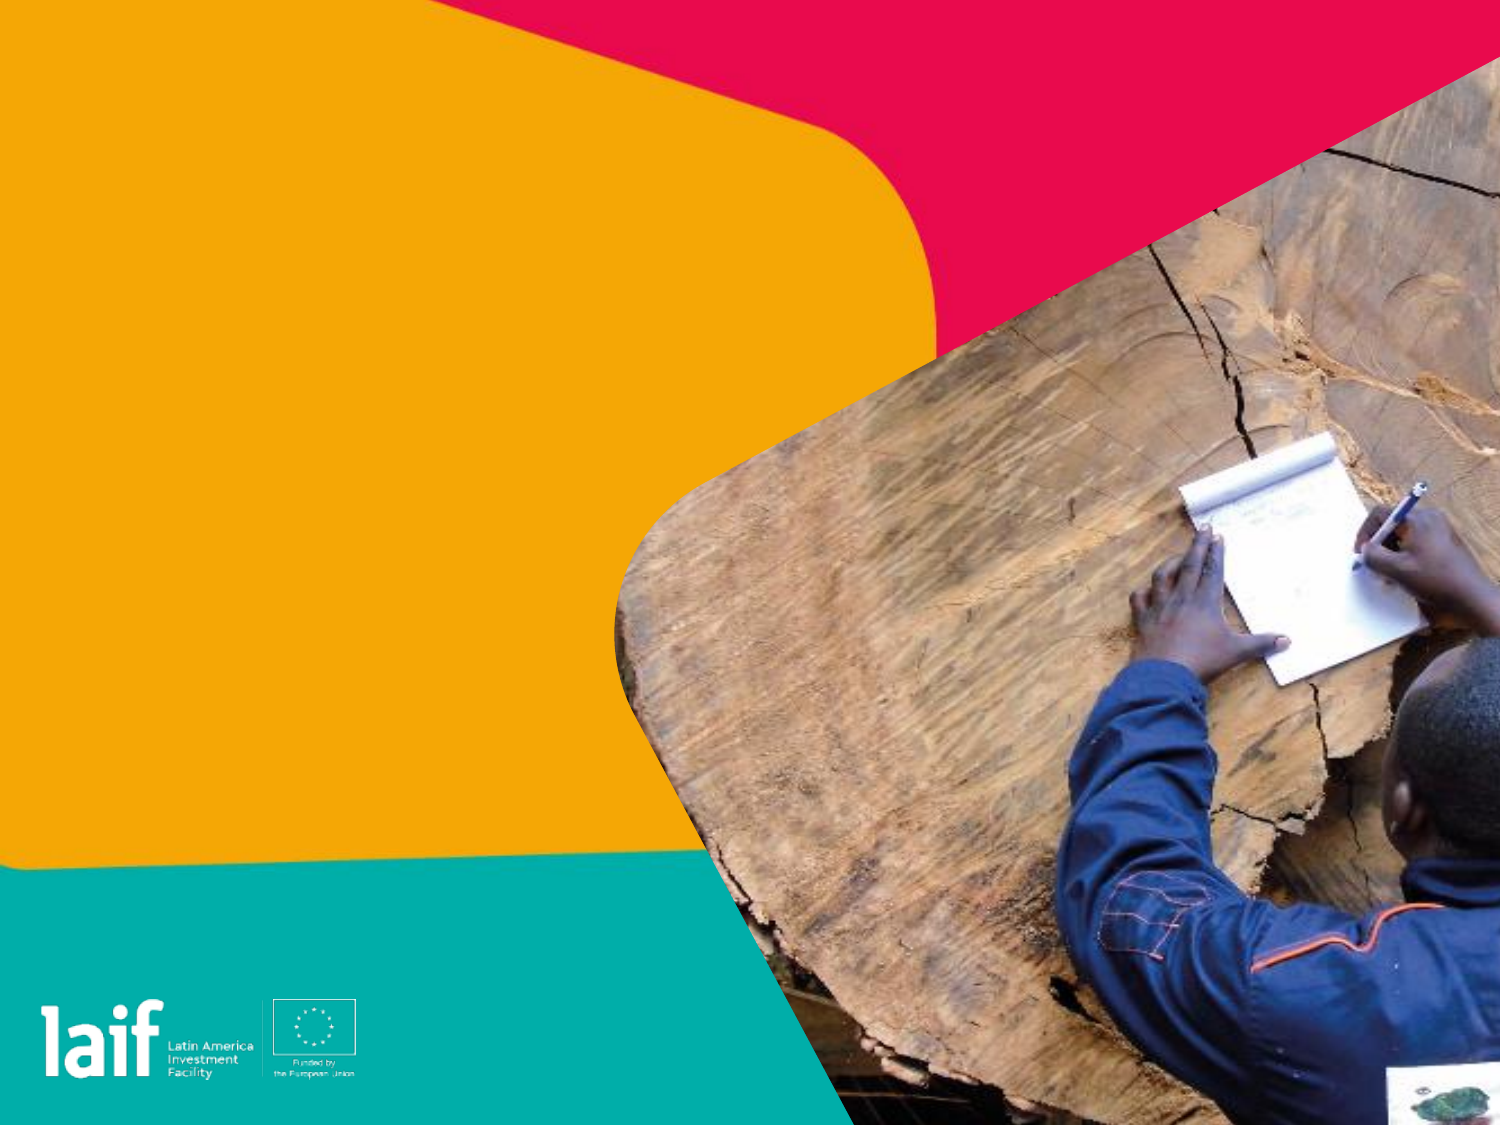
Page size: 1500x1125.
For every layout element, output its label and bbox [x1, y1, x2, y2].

picture [0, 0, 1500, 1125]
text_box [612, 54, 1500, 1125]
